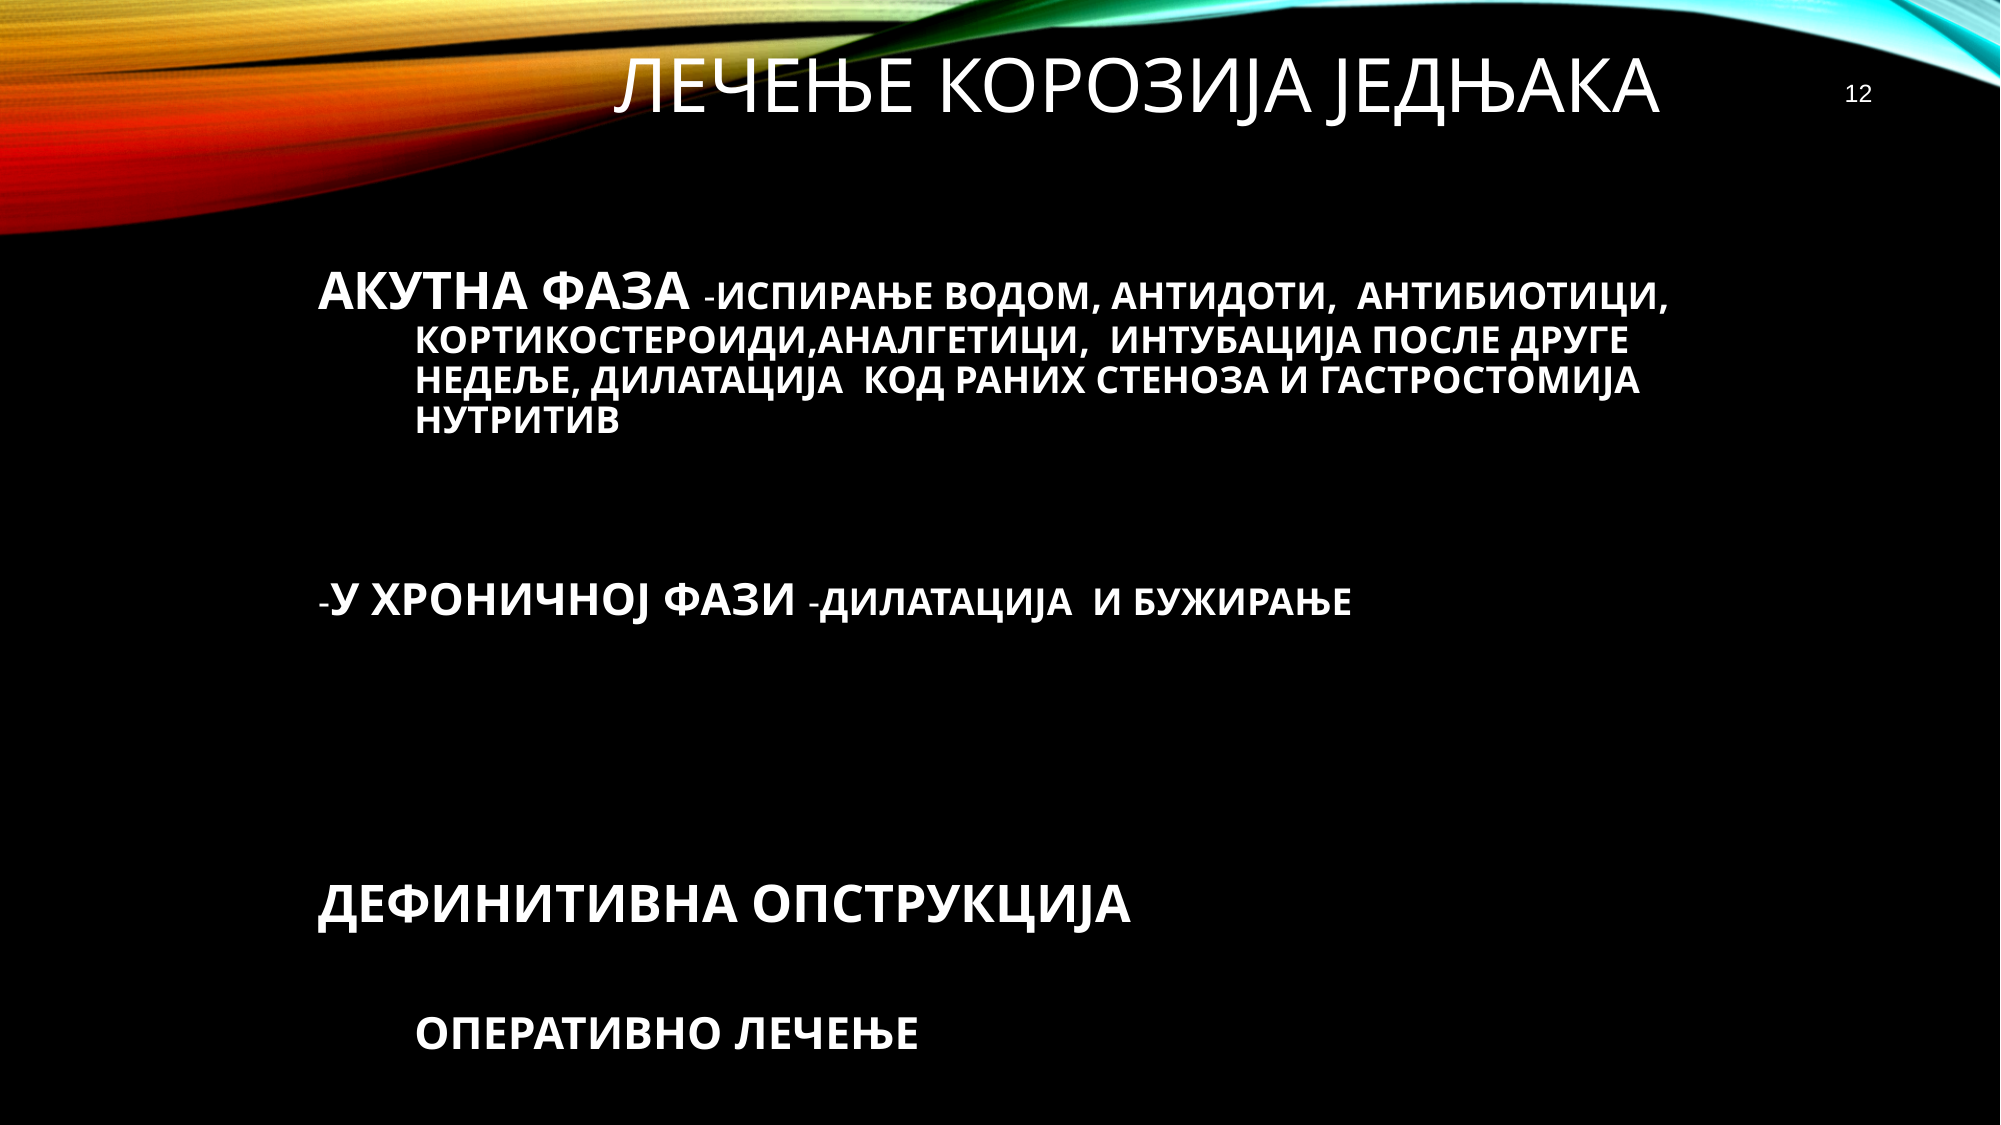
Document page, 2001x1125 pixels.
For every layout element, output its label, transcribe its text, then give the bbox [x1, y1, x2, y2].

title ЛЕЧЕЊЕ КОРОЗИЈА ЈЕДЊАКА [324, 0, 1675, 176]
list АКУТНА ФАЗА -ИСПИРАЊЕ ВОДОМ, АНТИДОТИ, АНТИБИОТИЦИ, КОРТИКОСТЕРОИДИ,АНАЛГЕТИЦИ, ИНТУБАЦИЈА ПОСЛЕ ДРУГЕ НЕДЕЉЕ, ДИЛАТАЦИЈА КОД РАНИХ СТЕНОЗА И ГАСТРОСТОМИЈА НУТРИТИВ -У ХРОНИЧНОЈ ФАЗИ -ДИЛАТАЦИЈА И БУЖИРАЊЕ ДЕФИНИТИВНА ОПСТРУКЦИЈА ОПЕРАТИВНО ЛЕЧЕЊЕ [303, 257, 1705, 1125]
picture [0, 0, 2000, 237]
slide_number 12 [1437, 62, 1888, 123]
